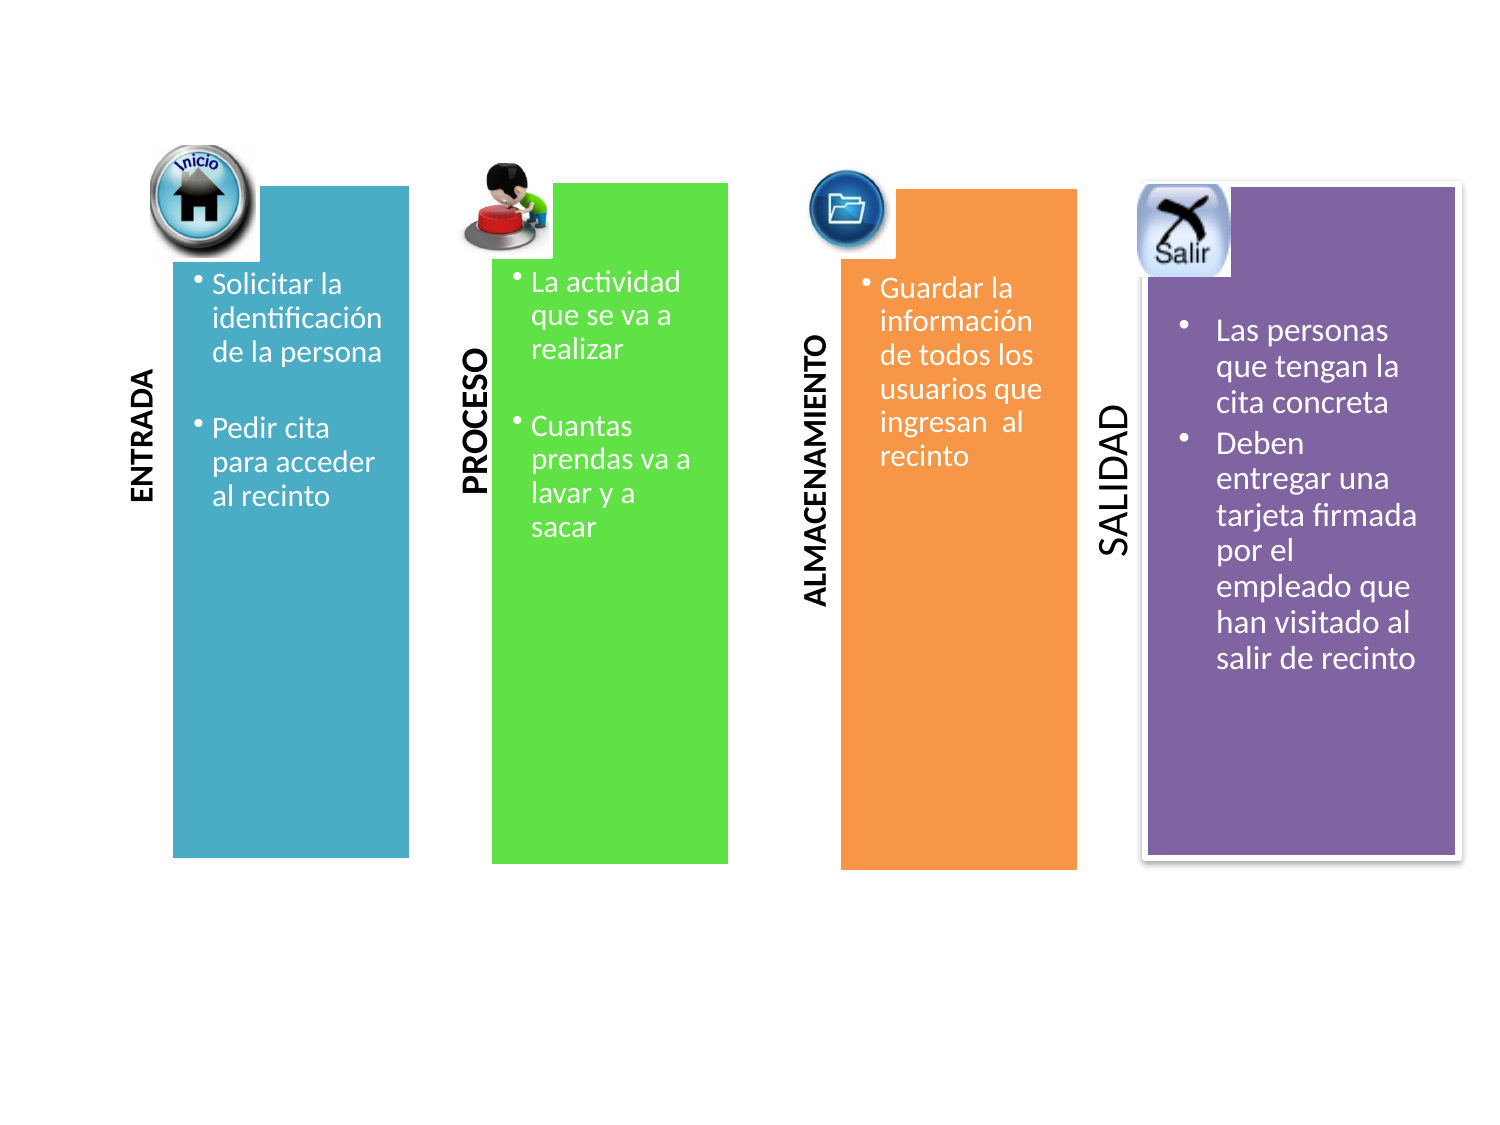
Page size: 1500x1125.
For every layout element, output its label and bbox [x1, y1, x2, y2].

text_box [1144, 184, 1459, 859]
text_box [1089, 204, 1139, 740]
text_box [78, 30, 1080, 911]
picture [1137, 184, 1231, 277]
